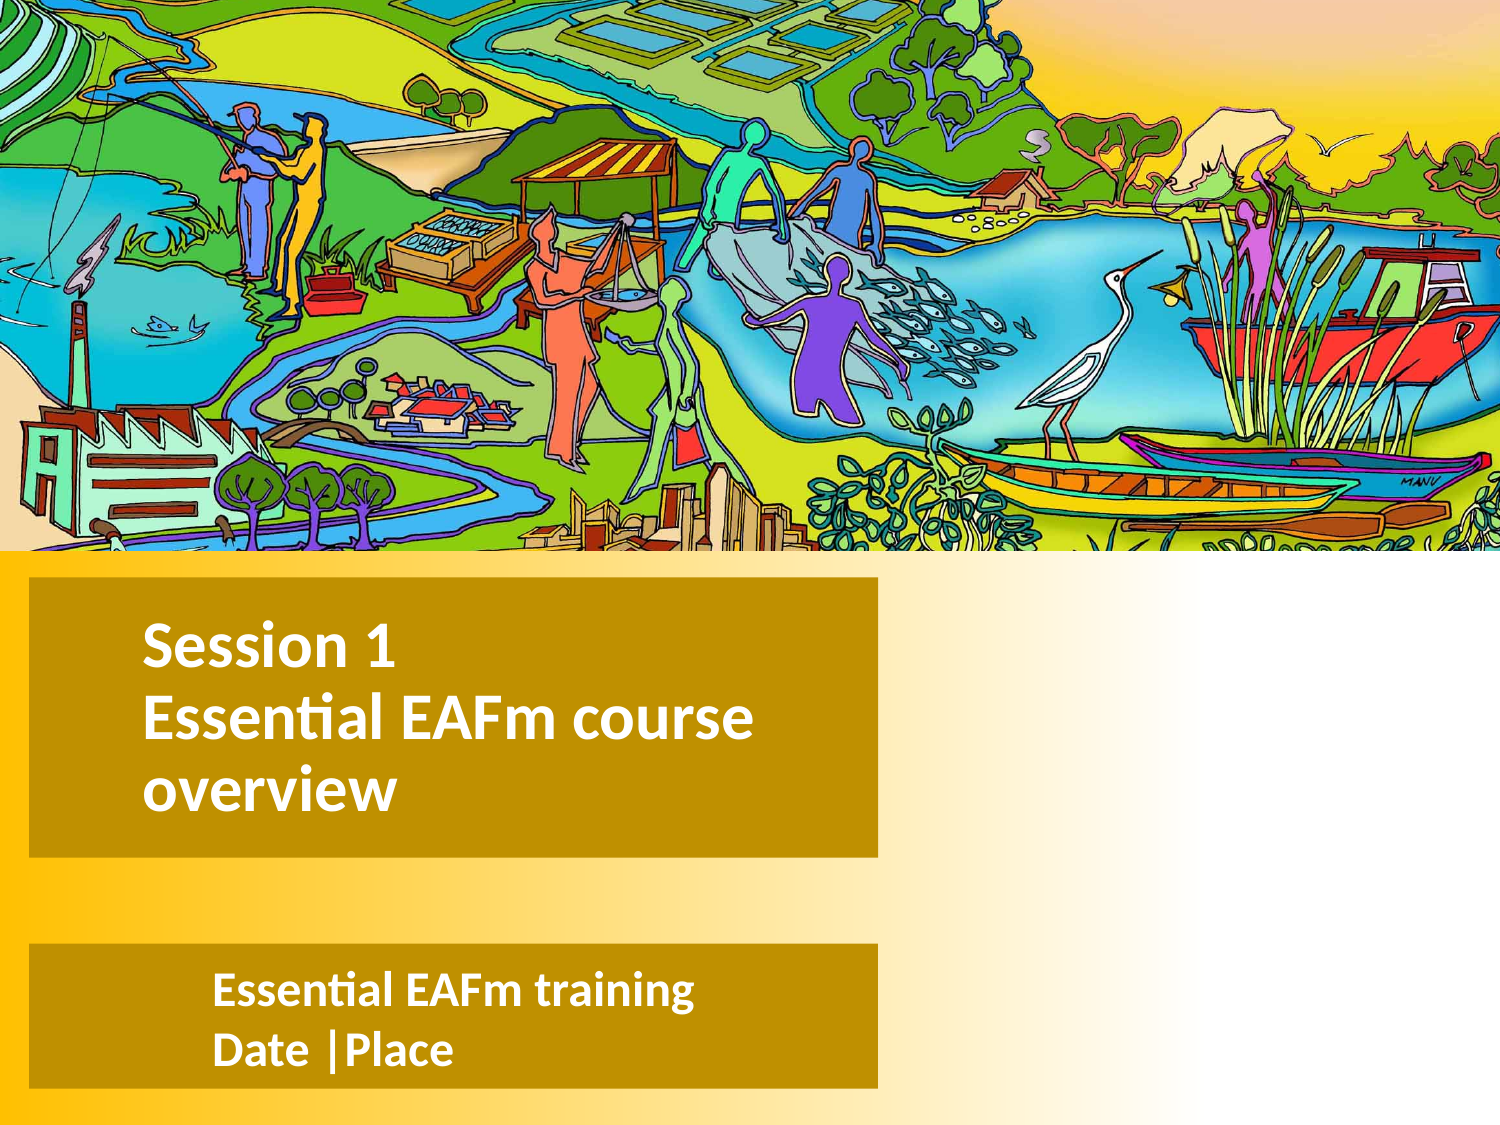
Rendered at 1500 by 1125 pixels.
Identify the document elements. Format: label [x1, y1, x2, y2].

text_box [0, 552, 1500, 1125]
picture [0, 0, 1500, 552]
picture [1496, 245, 1500, 259]
